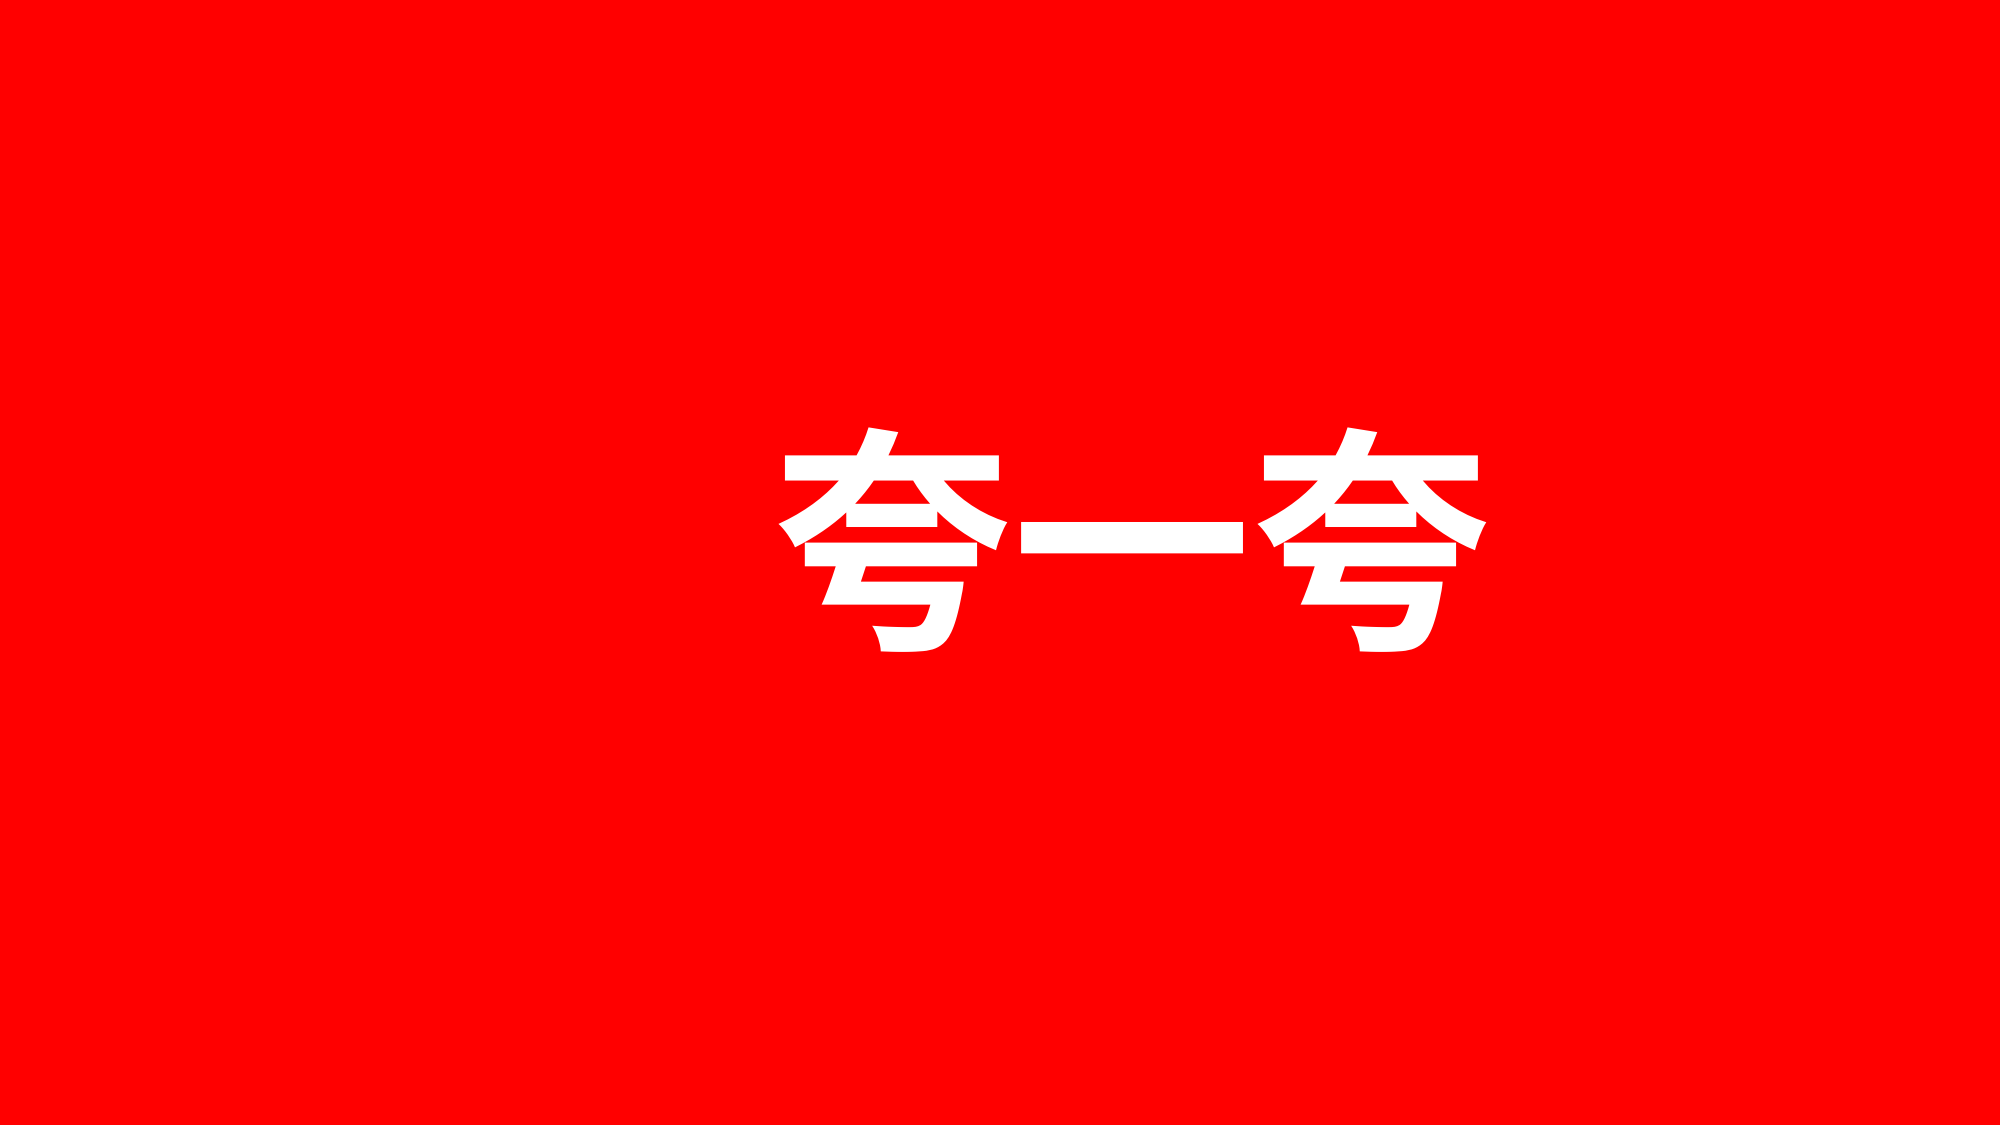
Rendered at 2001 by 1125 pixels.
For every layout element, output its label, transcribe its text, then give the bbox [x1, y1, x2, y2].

text_box 夸一夸 [758, 384, 1893, 687]
